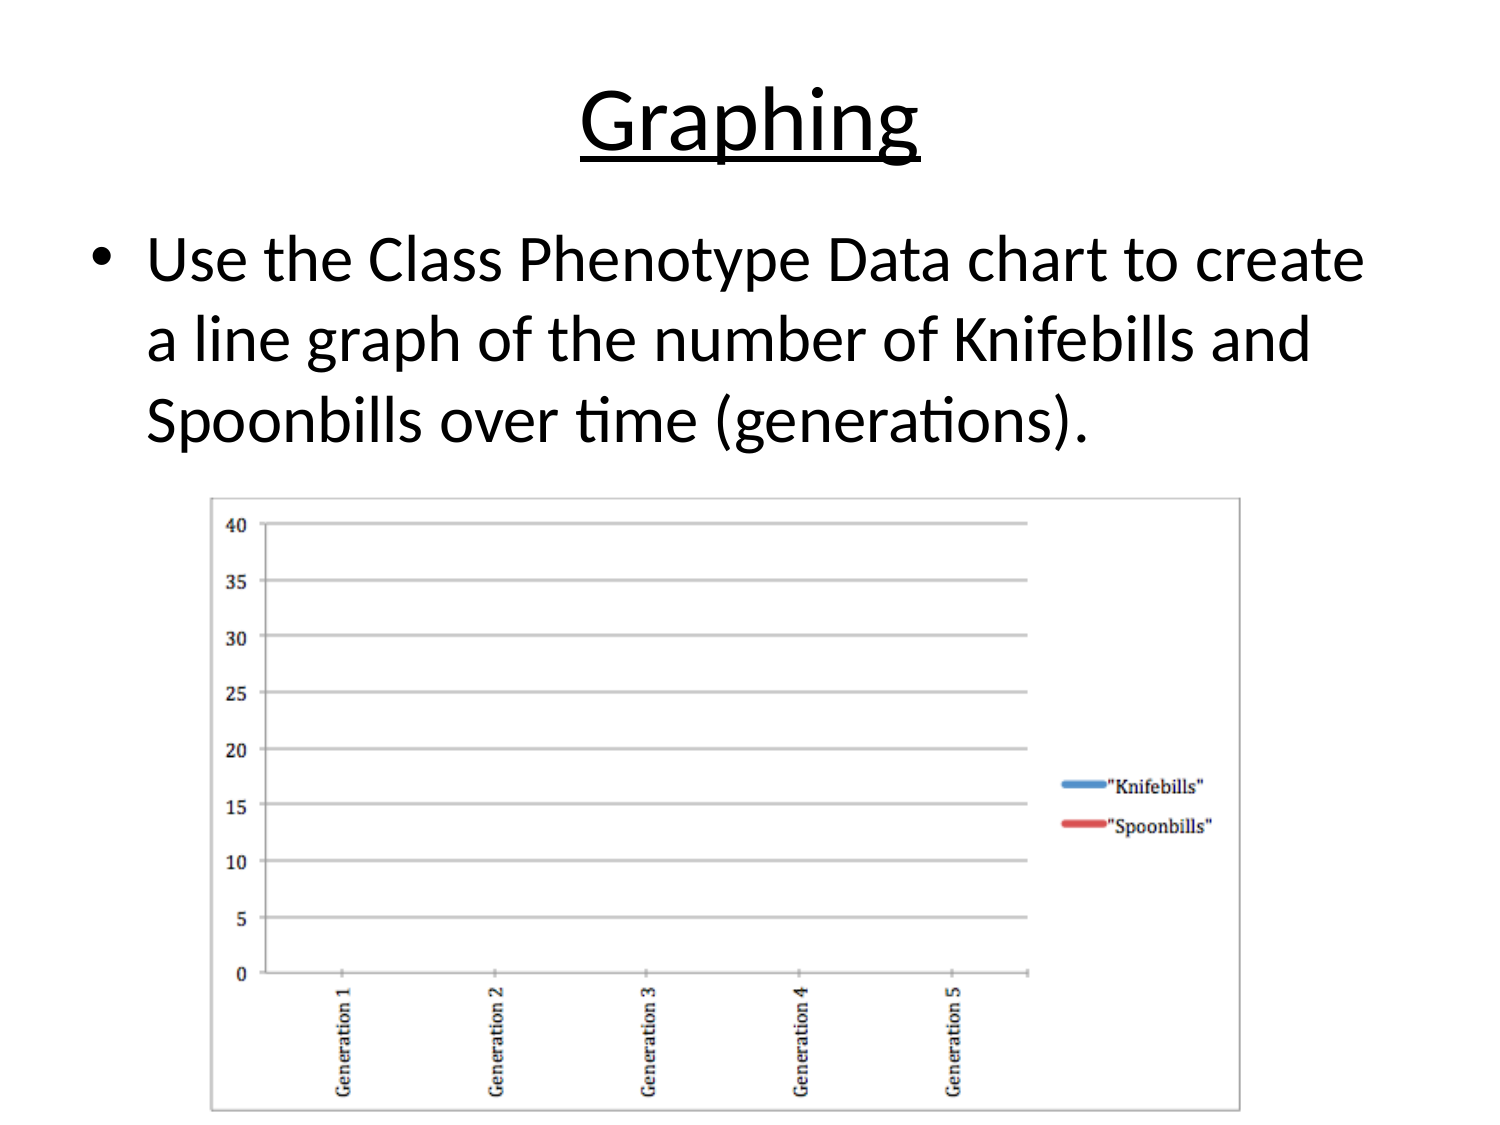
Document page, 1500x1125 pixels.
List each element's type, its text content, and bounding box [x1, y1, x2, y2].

title Graphing [75, 20, 1425, 207]
list Use the Class Phenotype Data chart to create a line graph of the number of Knifebills and Spoonbills over time (generations). [75, 207, 1425, 464]
picture [198, 486, 1253, 1124]
